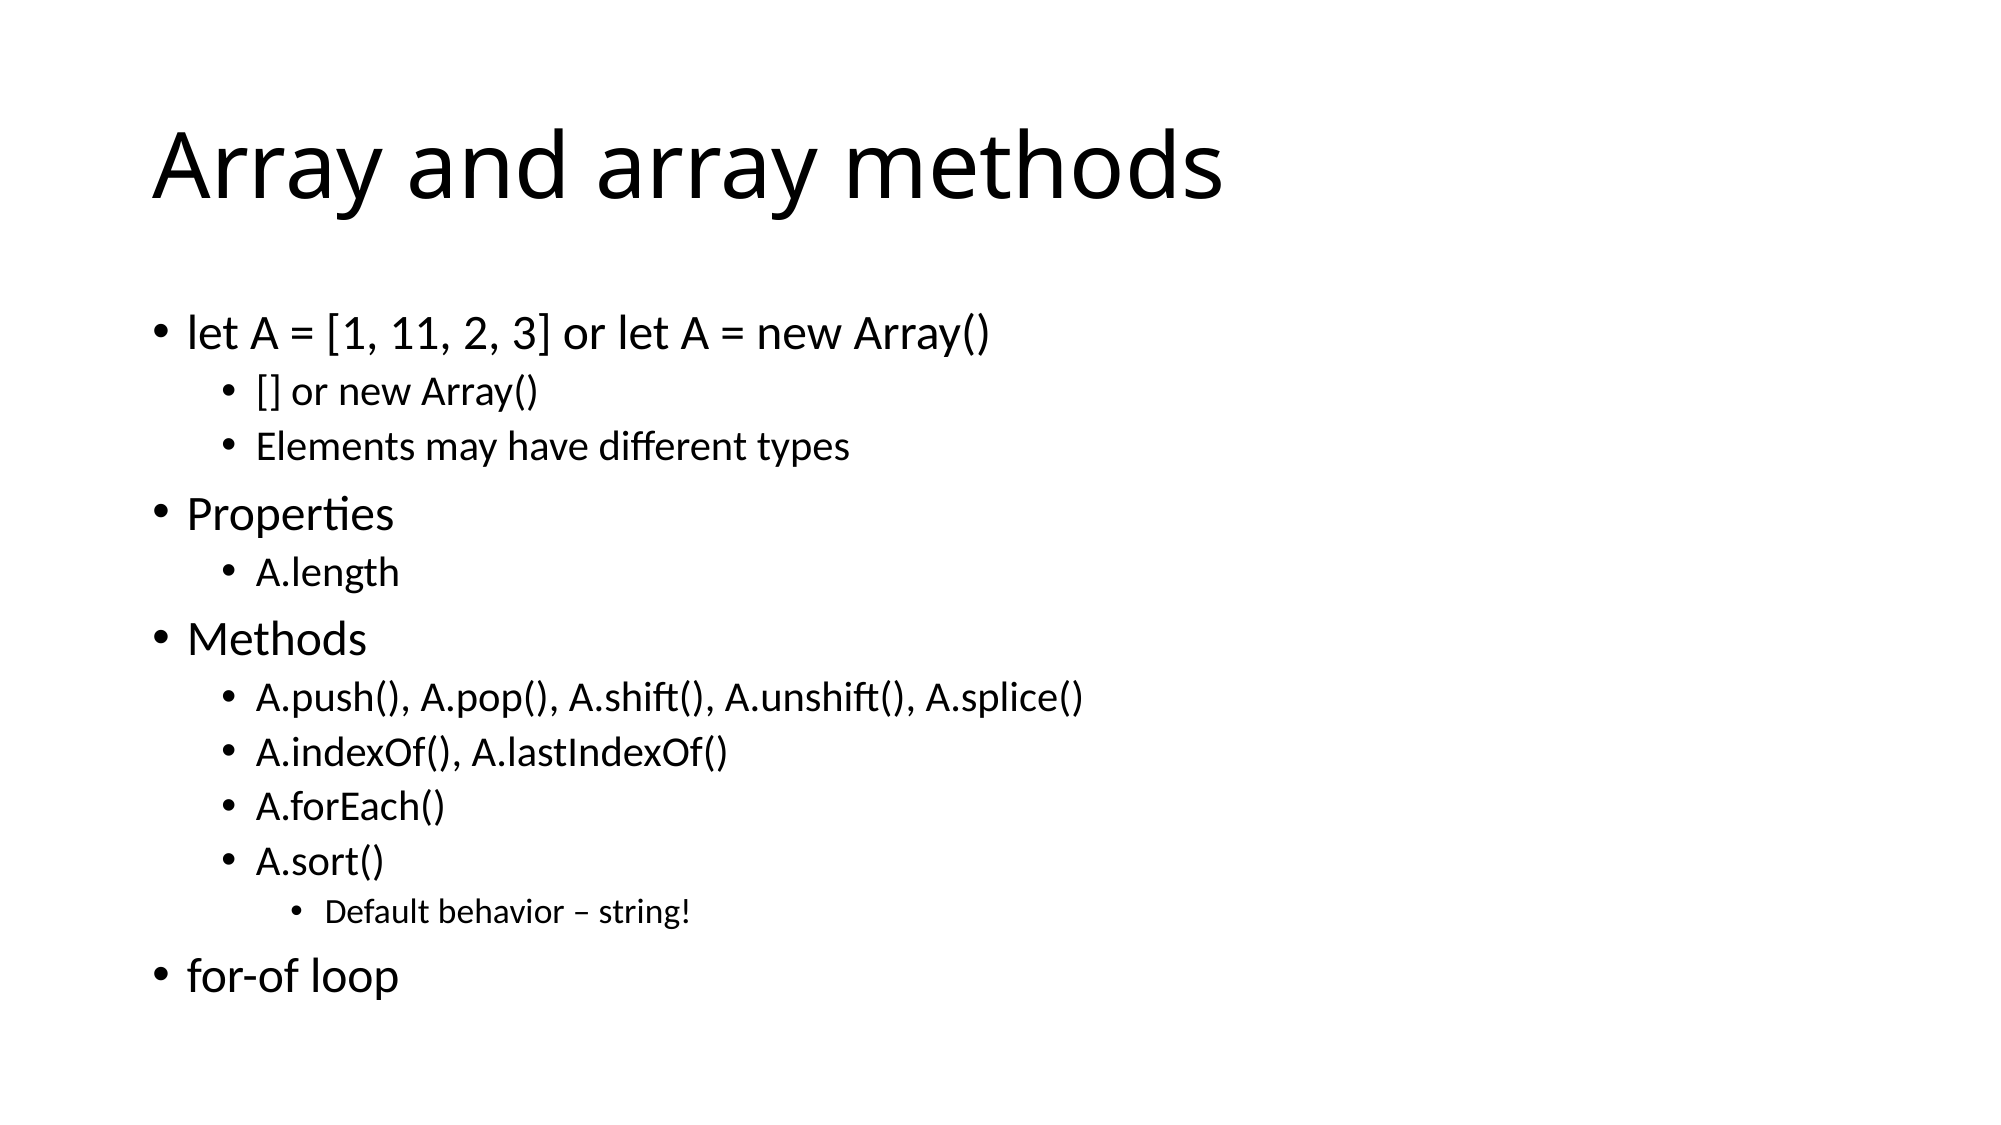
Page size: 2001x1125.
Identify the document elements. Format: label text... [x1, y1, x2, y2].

list let A = [1, 11, 2, 3] or let A = new Array() [] or new Array() Elements may have different types Properties A.length Methods A.push(), A.pop(), A.shift(), A.unshift(), A.splice() A.indexOf(), A.lastIndexOf() A.forEach() A.sort() Default behavior – string! for-of loop [137, 299, 1863, 1014]
title Array and array methods [137, 59, 1863, 278]
